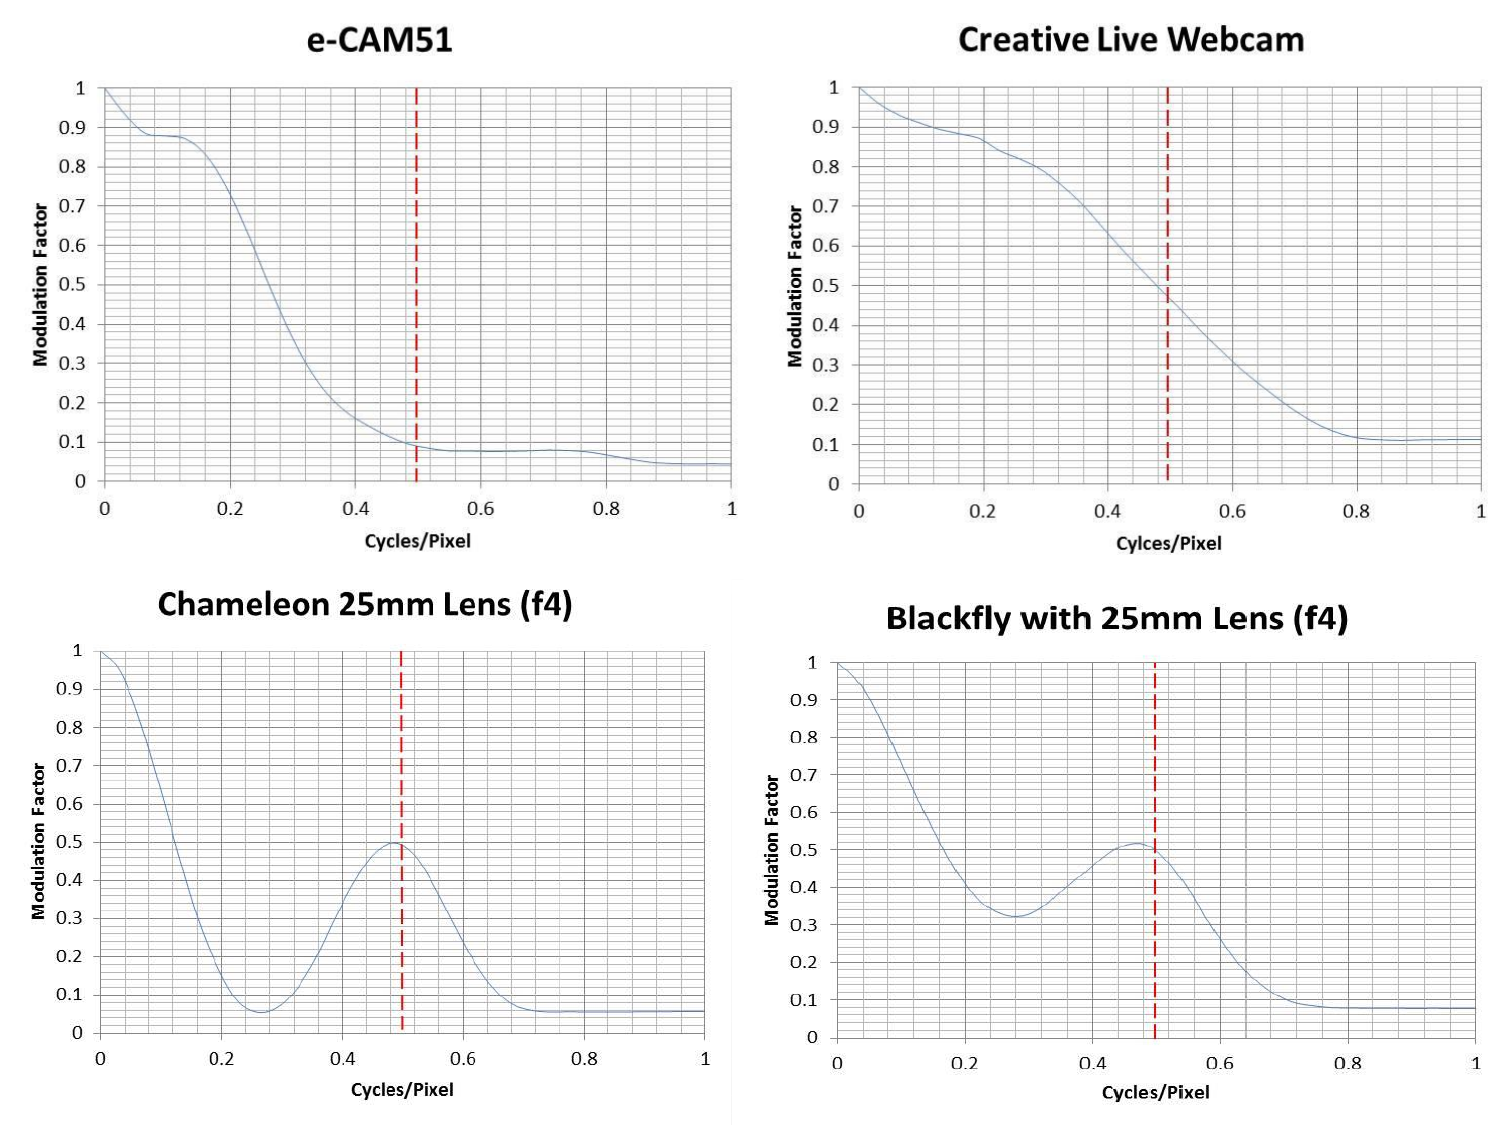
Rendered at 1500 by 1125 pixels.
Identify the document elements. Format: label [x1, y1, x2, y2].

text_box [755, 0, 1500, 580]
text_box [0, 0, 755, 579]
text_box [731, 580, 1500, 1125]
text_box [0, 565, 732, 1125]
